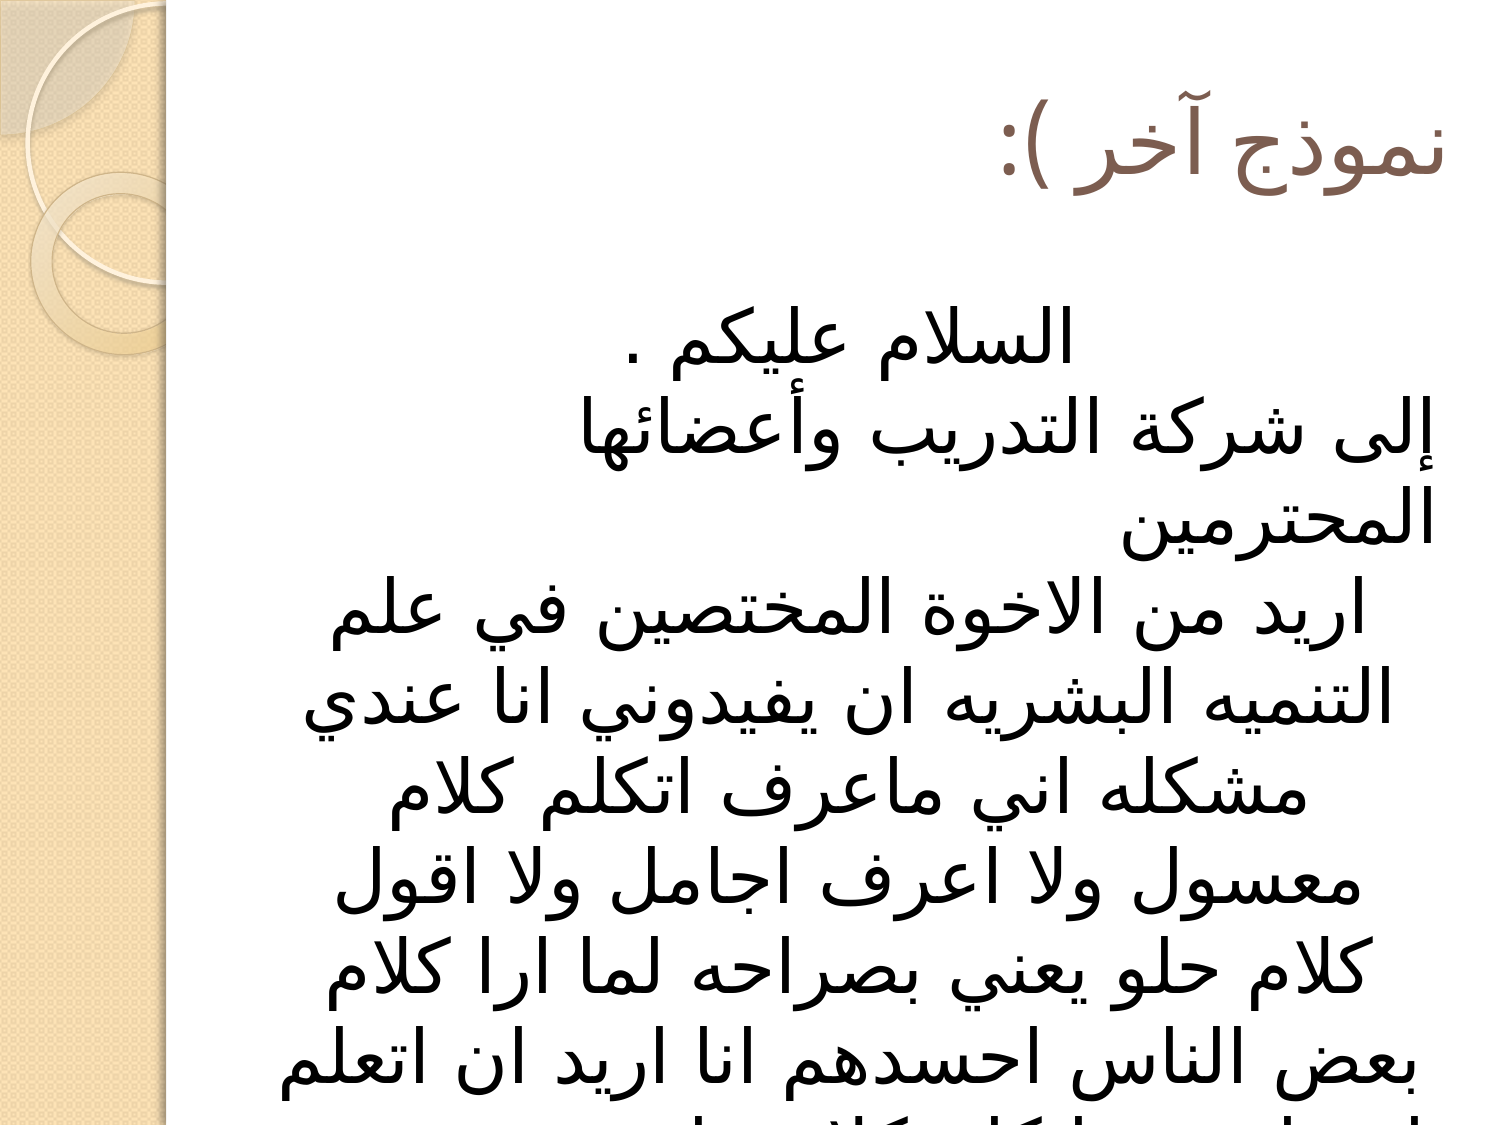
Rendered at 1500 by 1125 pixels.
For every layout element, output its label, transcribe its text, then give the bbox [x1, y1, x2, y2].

title نموذج آخر ): [235, 45, 1466, 233]
text_box السلام عليكم . إلى شركة التدريب وأعضائها المحترمين اريد من الاخوة المختصين في علم التنميه البشريه ان يفيدوني انا عندي مشكله اني ماعرف اتكلم كلام معسول ولا اعرف اجامل ولا اقول كلام حلو يعني بصراحه لما ارا كلام بعض الناس احسدهم انا اريد ان اتعلم اني اعرف اتكلم كلام حلو ومرتب بس ماقدرت احس لازم اغير نفسي بس لما اجي اطلع كلمة حلوه تطير الحروف [246, 281, 1454, 1125]
